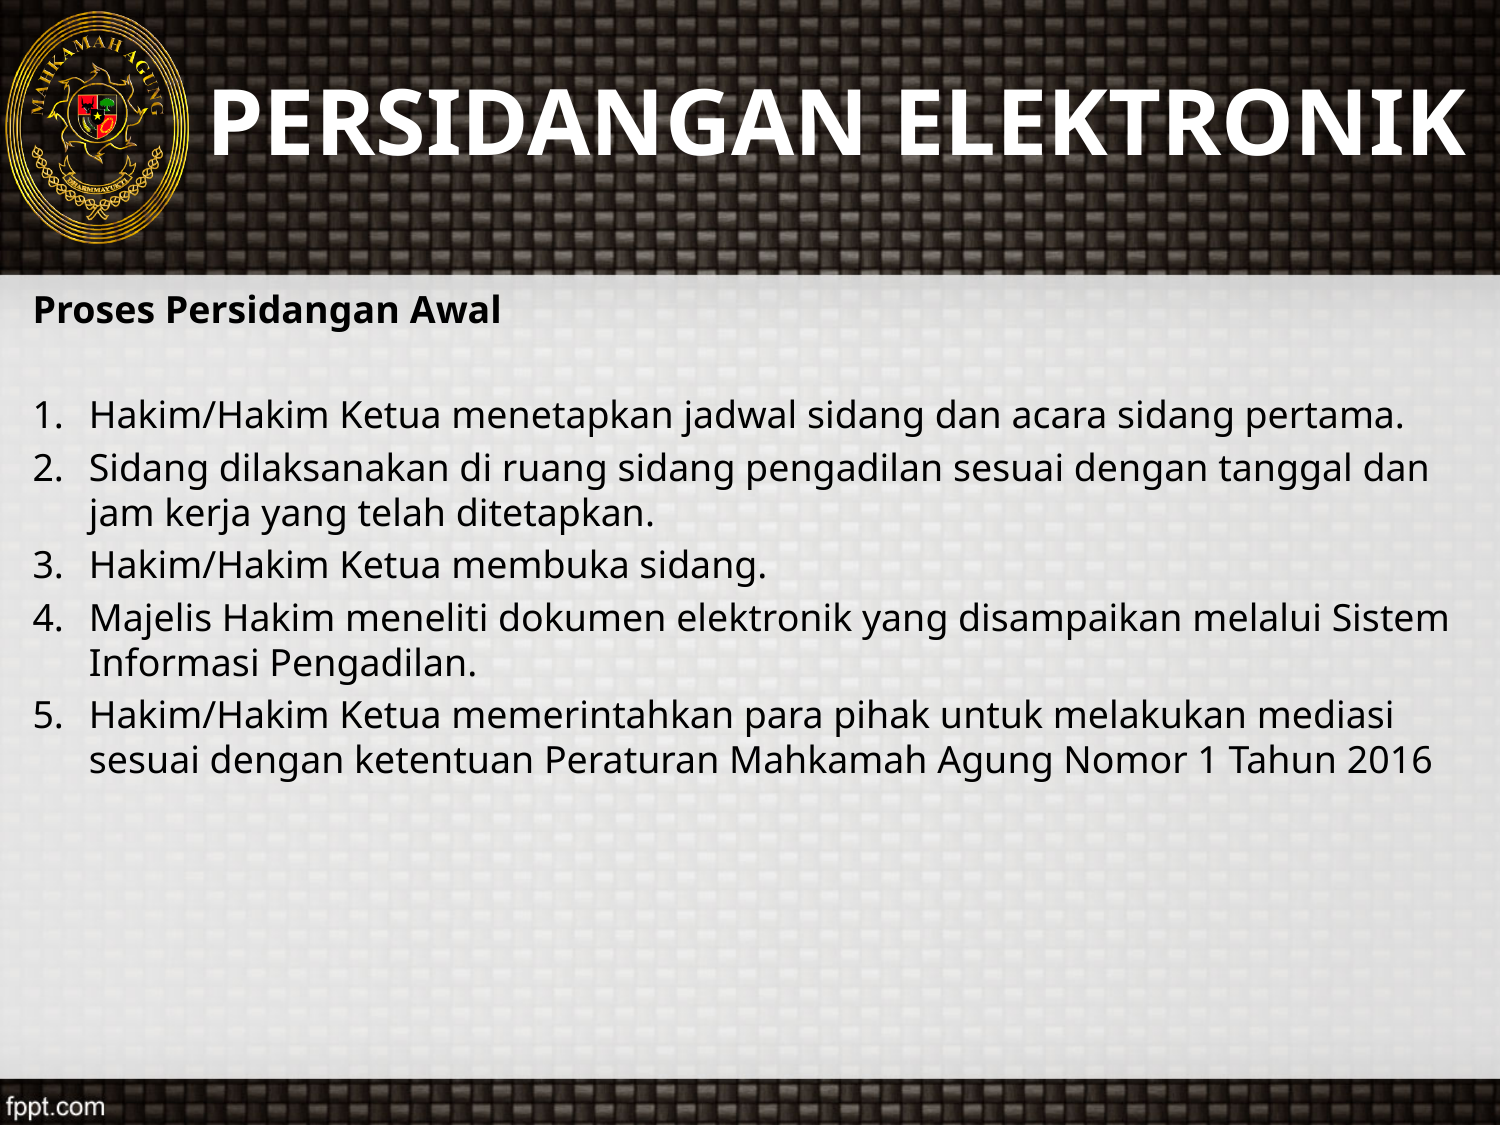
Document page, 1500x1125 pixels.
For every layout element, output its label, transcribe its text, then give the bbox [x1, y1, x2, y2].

title PERSIDANGAN ELEKTRONIK [193, 54, 1483, 184]
picture [0, 0, 1500, 1125]
list Proses Persidangan Awal Hakim/Hakim Ketua menetapkan jadwal sidang dan acara sidang pertama. Sidang dilaksanakan di ruang sidang pengadilan sesuai dengan tanggal dan jam kerja yang telah ditetapkan. Hakim/Hakim Ketua membuka sidang. Majelis Hakim meneliti dokumen elektronik yang disampaikan melalui Sistem Informasi Pengadilan. Hakim/Hakim Ketua memerintahkan para pihak untuk melakukan mediasi sesuai dengan ketentuan Peraturan Mahkamah Agung Nomor 1 Tahun 2016 [17, 278, 1483, 1071]
